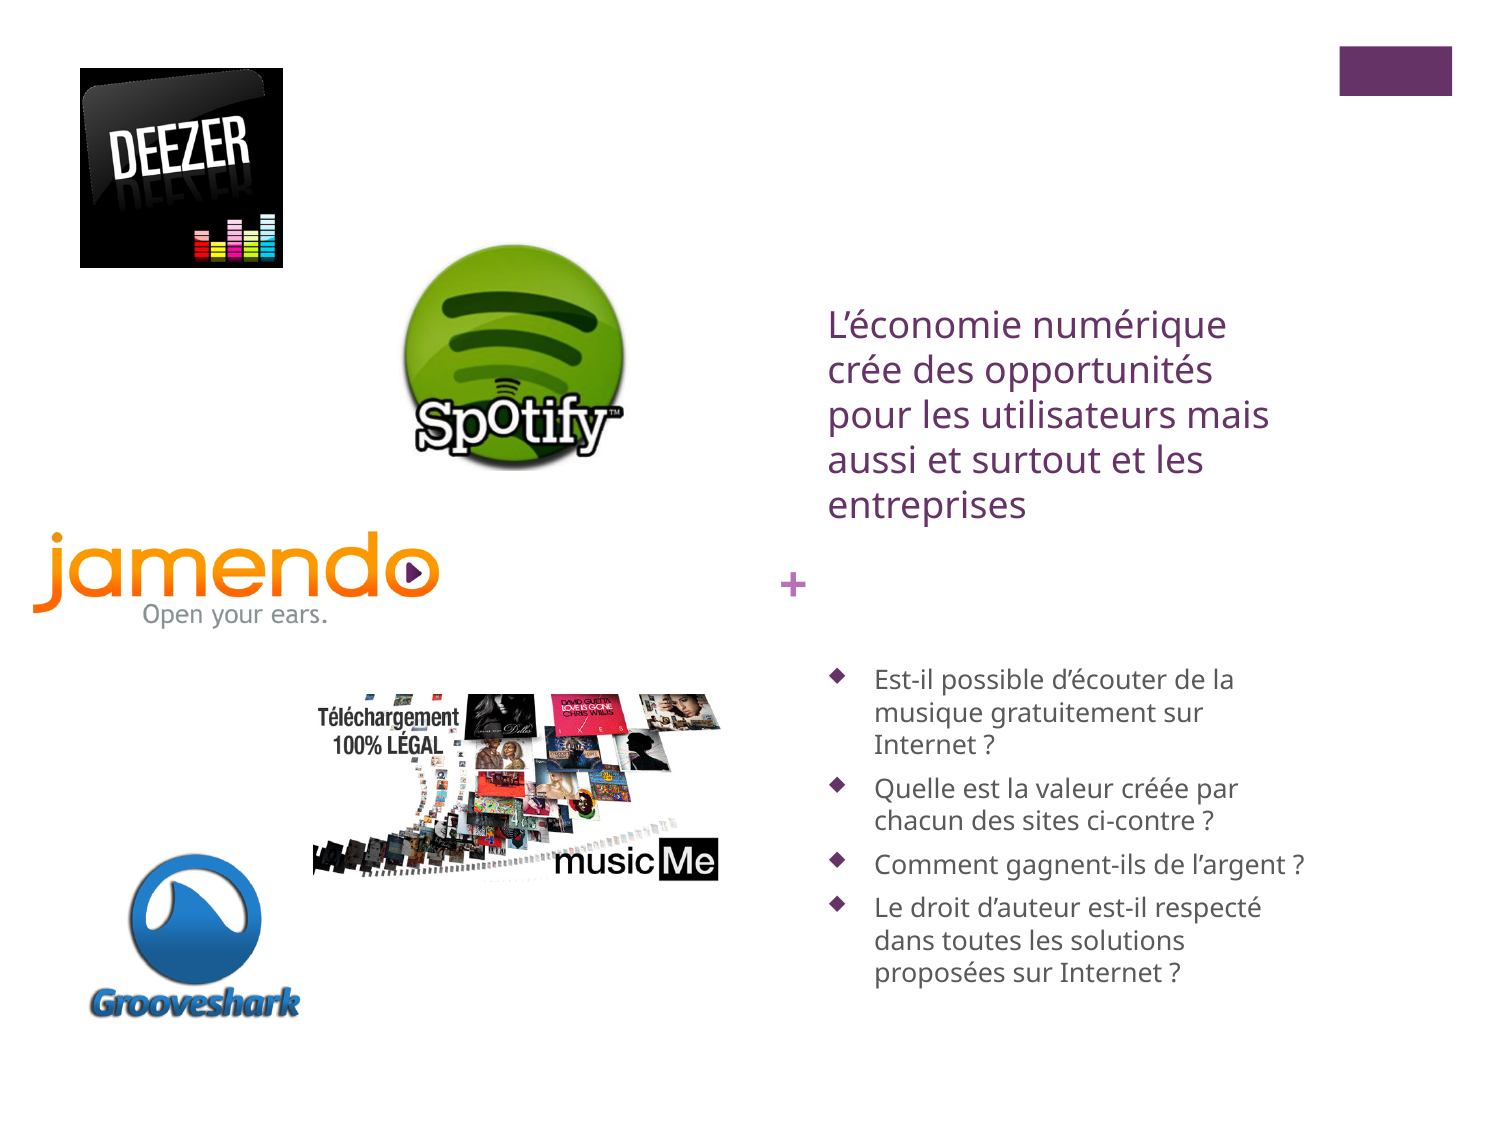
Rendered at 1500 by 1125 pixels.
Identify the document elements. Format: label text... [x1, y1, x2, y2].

list Est-il possible d’écouter de la musique gratuitement sur Internet ? Quelle est la valeur créée par chacun des sites ci-contre ? Comment gagnent-ils de l’argent ? Le droit d’auteur est-il respecté dans toutes les solutions proposées sur Internet ? [812, 655, 1323, 1008]
picture [0, 503, 465, 656]
picture [79, 67, 284, 269]
picture [398, 239, 630, 472]
title L’économie numérique crée des opportunités pour les utilisateurs mais aussi et surtout et les entreprises [812, 168, 1323, 534]
picture [79, 693, 724, 1035]
